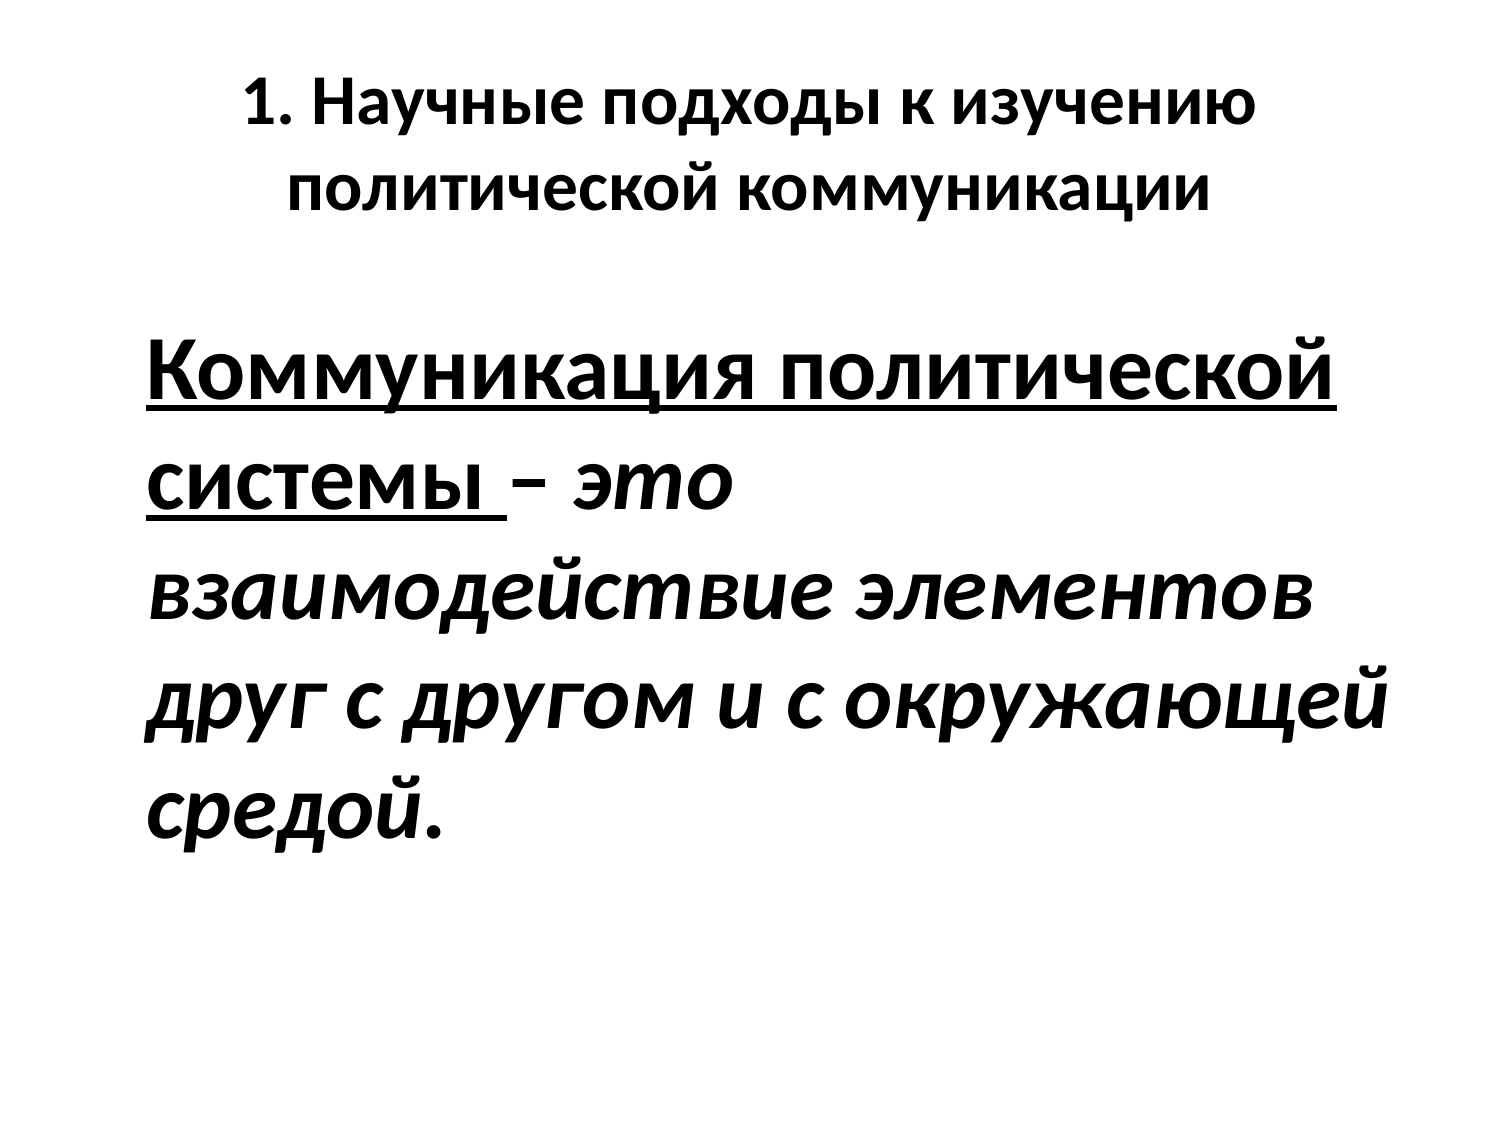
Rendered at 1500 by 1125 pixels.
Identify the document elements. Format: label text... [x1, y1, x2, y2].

title 1. Научные подходы к изучению политической коммуникации [75, 45, 1425, 233]
list Коммуникация политической системы – это взаимодействие элементов друг с другом и с окружающей средой. [75, 299, 1425, 1005]
